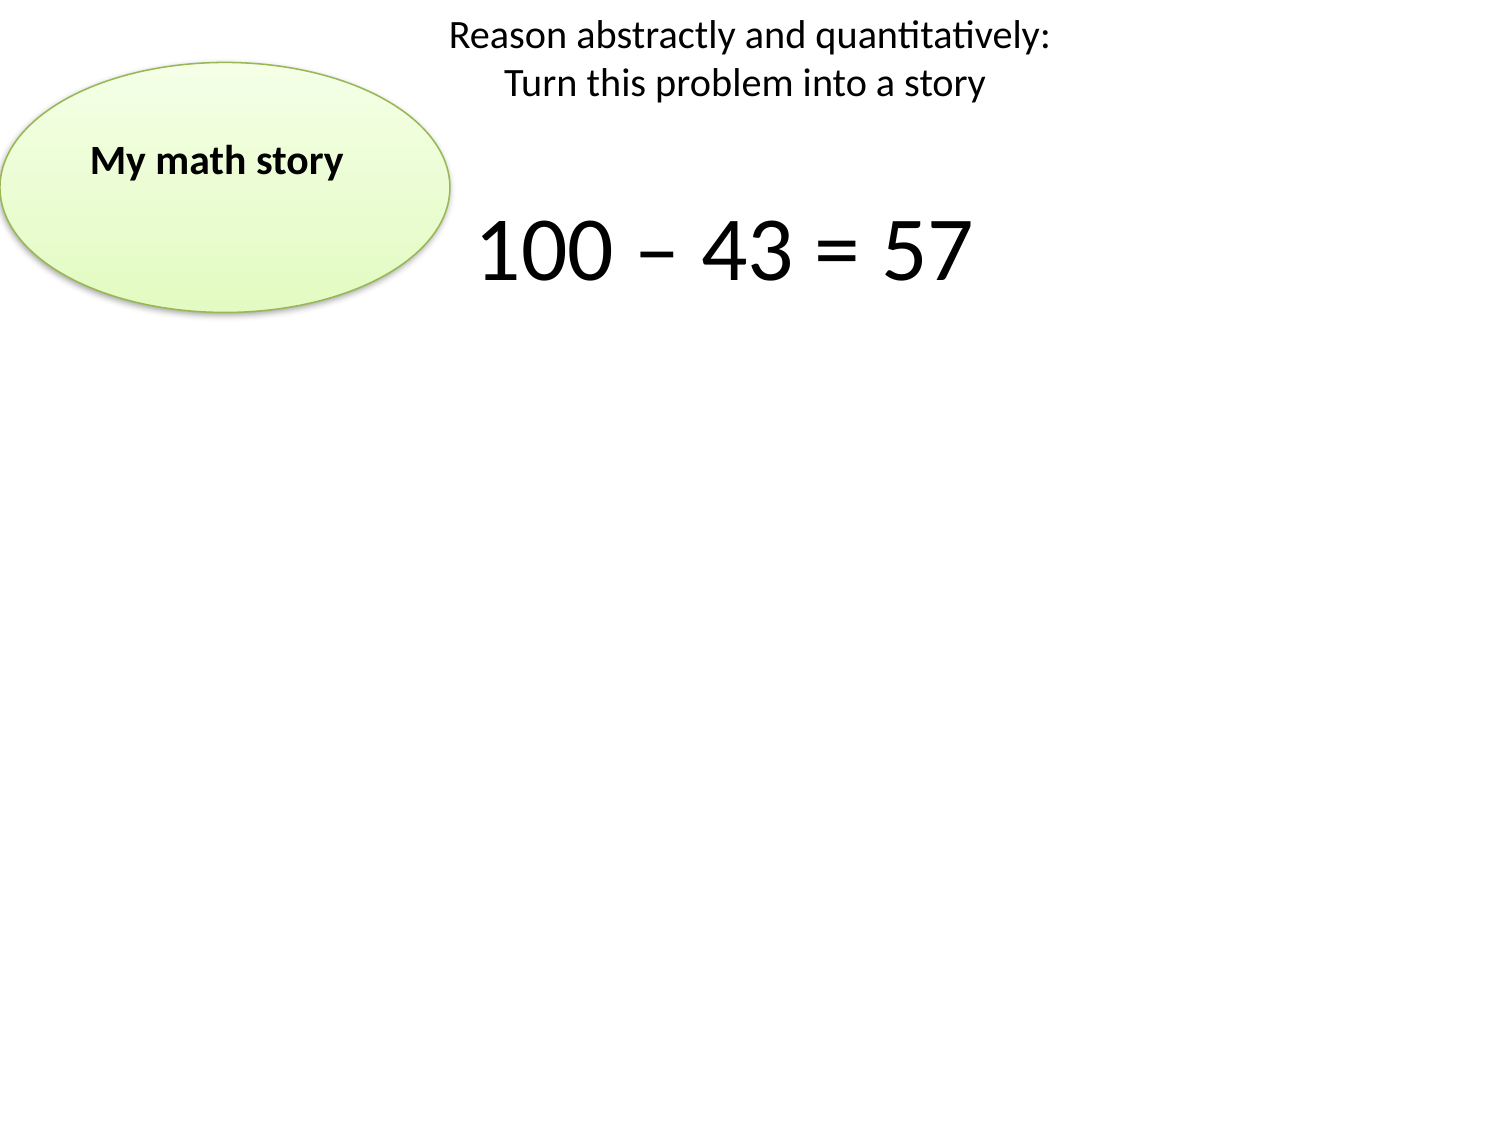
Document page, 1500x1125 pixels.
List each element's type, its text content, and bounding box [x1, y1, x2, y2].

text_box [0, 61, 451, 314]
text_box Reason abstractly and quantitatively: Turn this problem into a story [0, 0, 1500, 113]
title 100 – 43 = 57 [50, 149, 1400, 338]
text_box My math story [75, 125, 400, 190]
